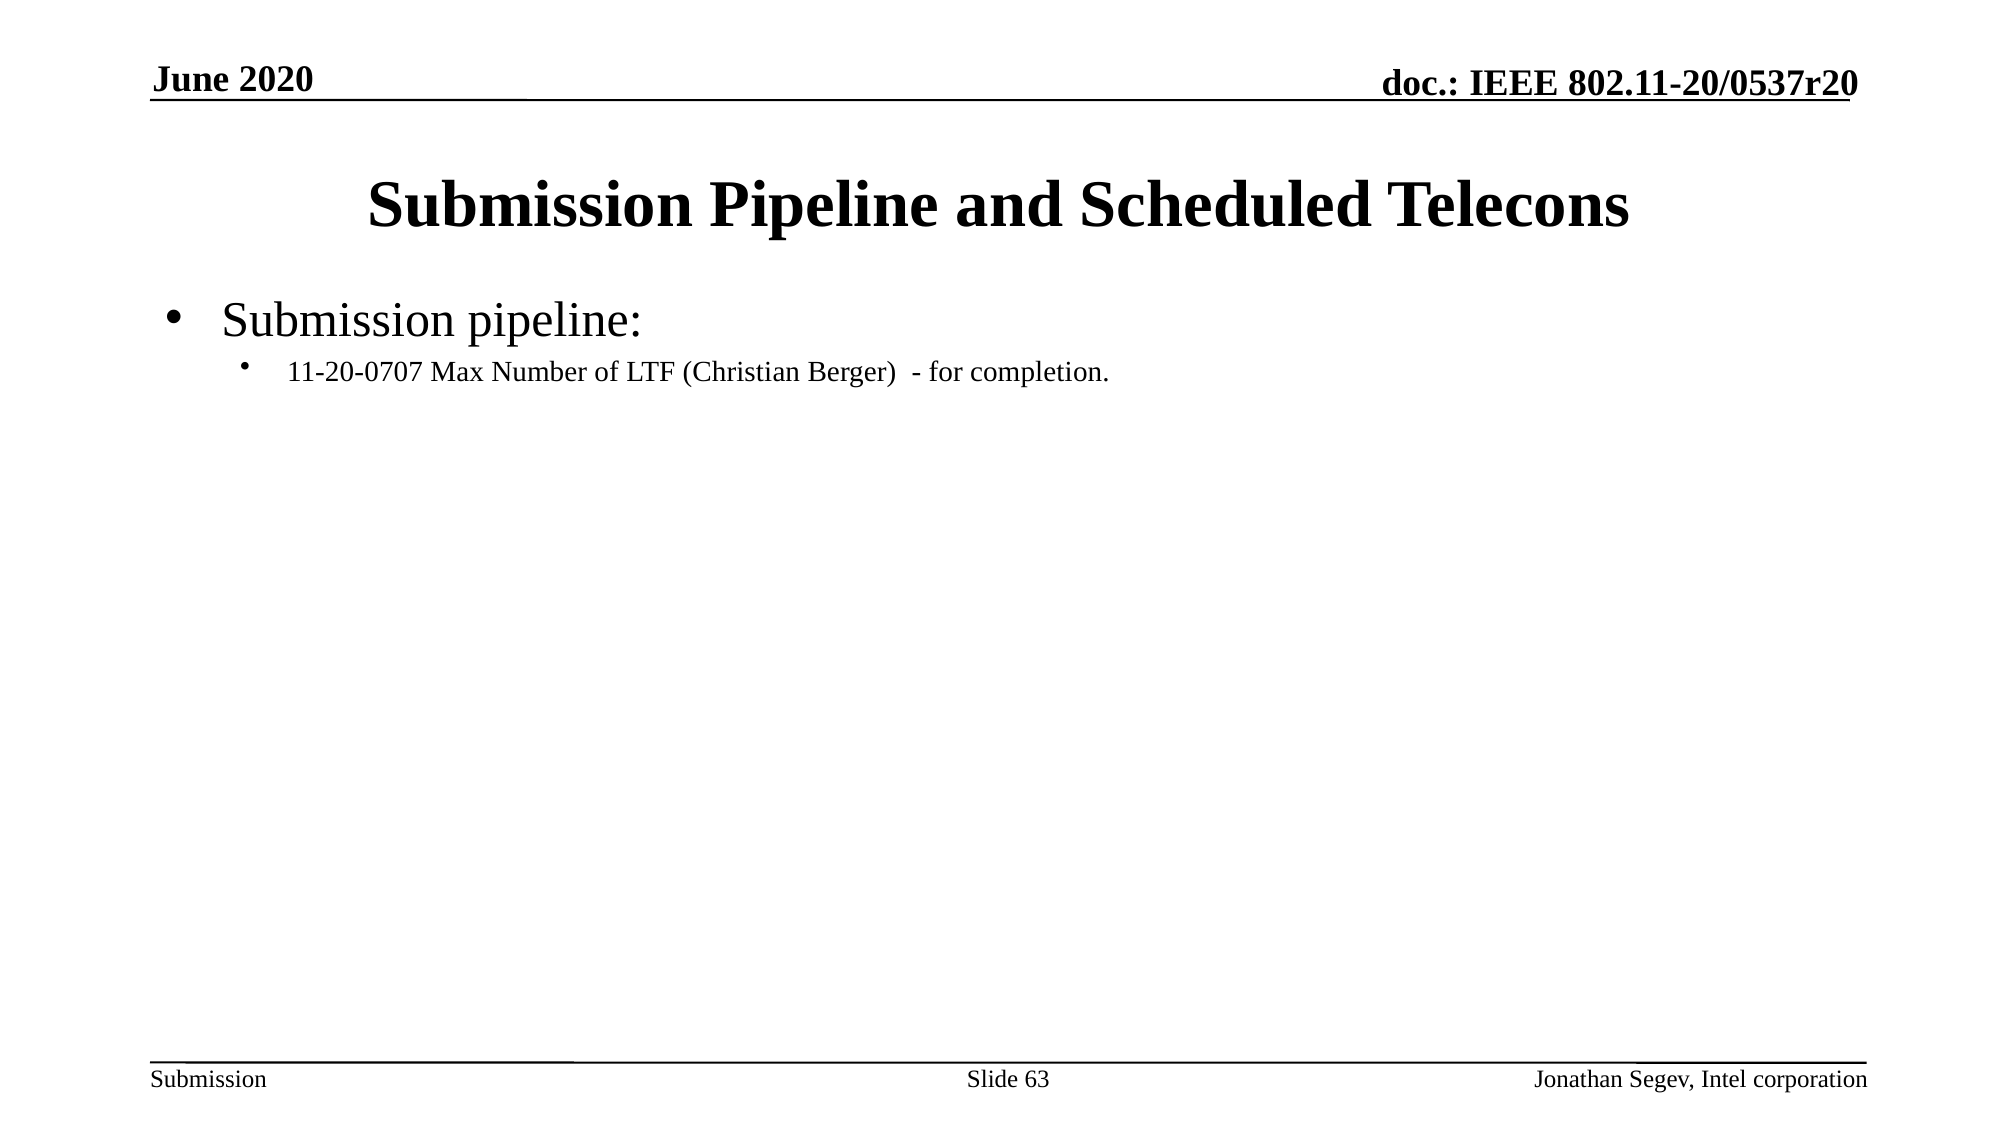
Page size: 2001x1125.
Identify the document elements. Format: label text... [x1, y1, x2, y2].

title Submission Pipeline and Scheduled Telecons [149, 112, 1850, 278]
list Submission pipeline: 11-20-0707 Max Number of LTF (Christian Berger) - for completion. [149, 278, 1850, 670]
slide_number Slide 63 [950, 1061, 1067, 1123]
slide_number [152, 54, 563, 100]
footer Jonathan Segev, Intel corporation [1171, 1061, 1869, 1093]
